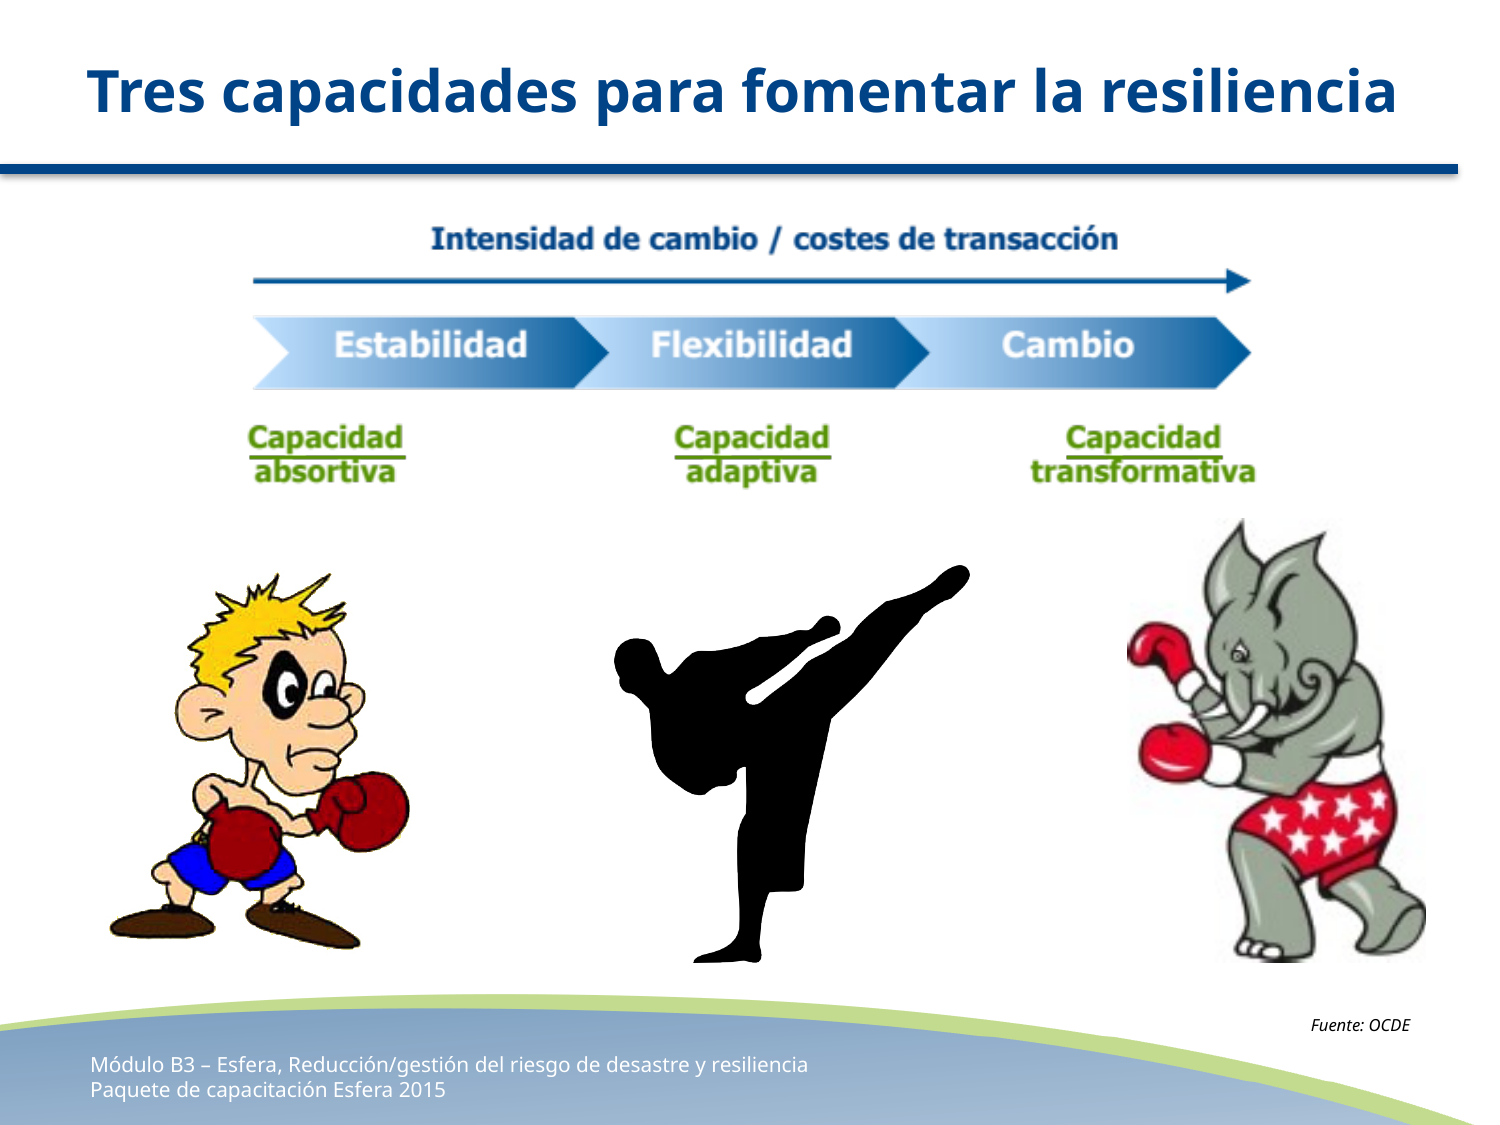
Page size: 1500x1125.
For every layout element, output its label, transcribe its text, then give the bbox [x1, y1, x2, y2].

picture [1127, 518, 1426, 963]
title Tres capacidades para fomentar la resiliencia [75, 0, 1425, 178]
text_box Fuente: OCDE [1180, 1007, 1425, 1042]
picture [614, 565, 970, 963]
picture [95, 552, 427, 963]
picture [0, 992, 1500, 1125]
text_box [169, 196, 1303, 505]
footer Módulo B3 – Esfera, Reducción/gestión del riesgo de desastre y resiliencia Paquete de capacitación Esfera 2015 [75, 1046, 1072, 1107]
